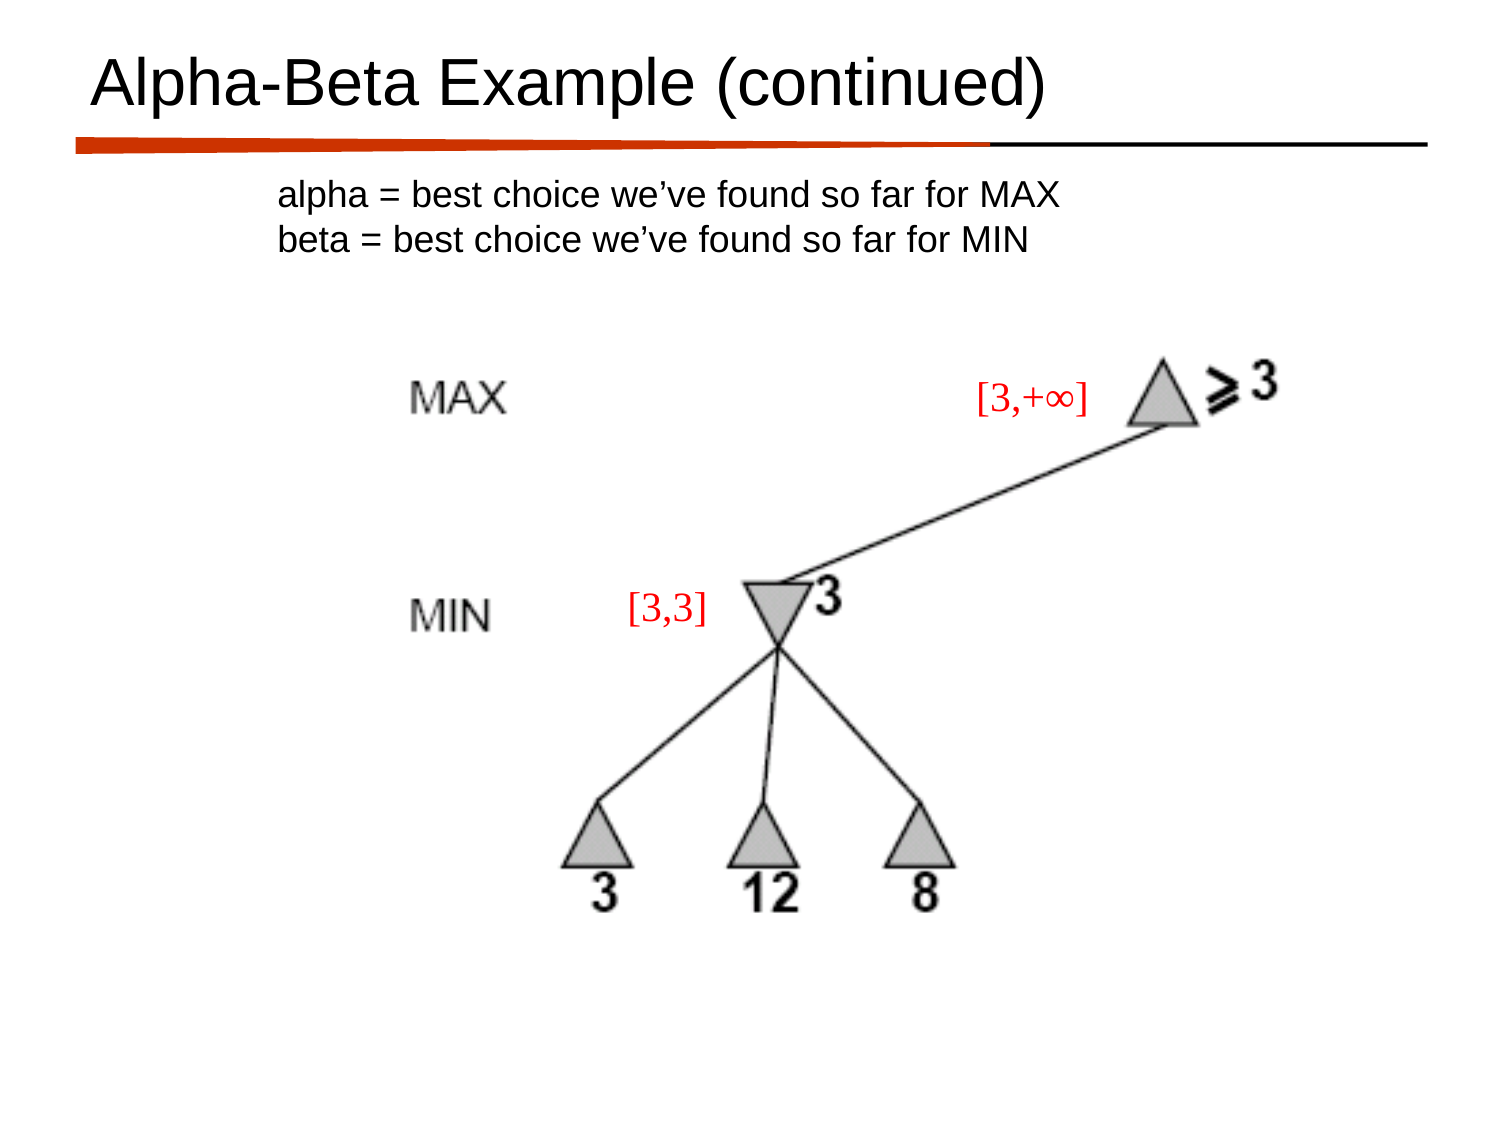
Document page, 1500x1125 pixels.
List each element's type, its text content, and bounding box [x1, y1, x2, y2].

picture [287, 262, 1438, 962]
title Alpha-Beta Example (continued) [74, 24, 1426, 133]
text_box alpha = best choice we’ve found so far for MAX beta = best choice we’ve found so far for MIN [262, 162, 1138, 268]
